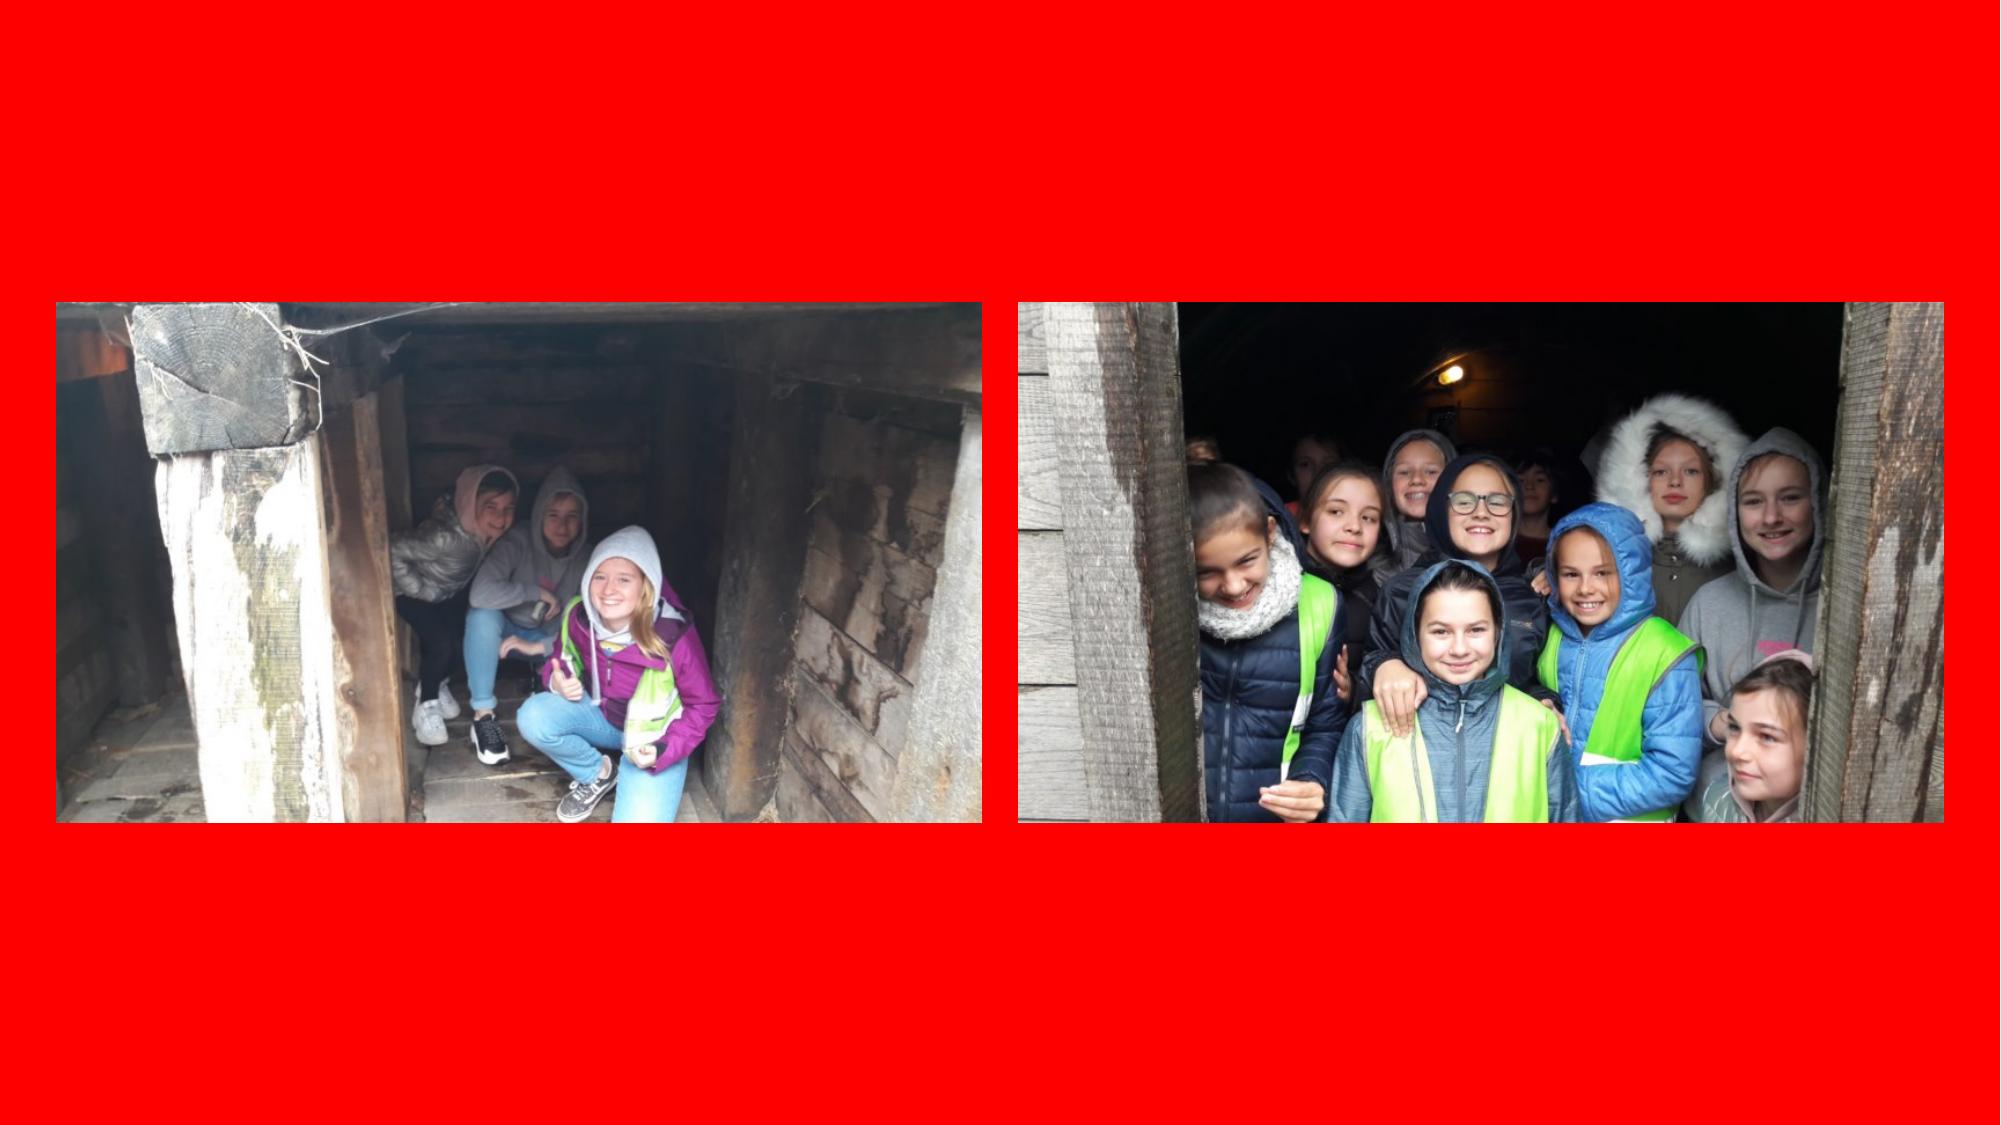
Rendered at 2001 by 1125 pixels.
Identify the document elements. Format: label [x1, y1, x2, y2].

picture [1018, 302, 1944, 823]
picture [56, 302, 982, 823]
